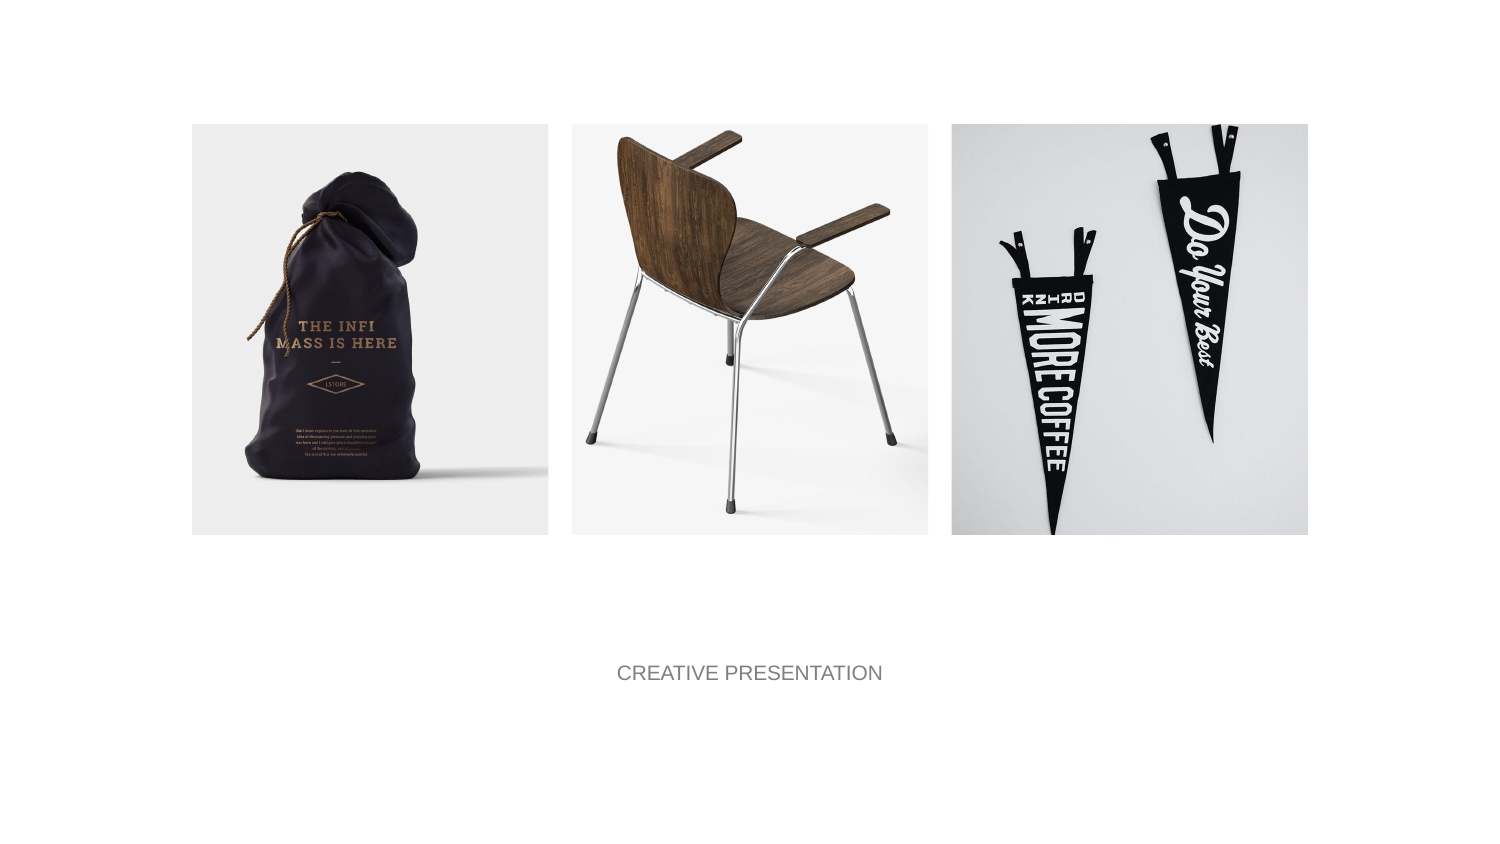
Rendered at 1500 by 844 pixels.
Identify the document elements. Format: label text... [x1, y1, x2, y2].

picture [191, 123, 549, 535]
text_box CREATIVE PRESENTATION [515, 653, 984, 690]
picture [951, 123, 1309, 535]
picture [571, 123, 929, 535]
